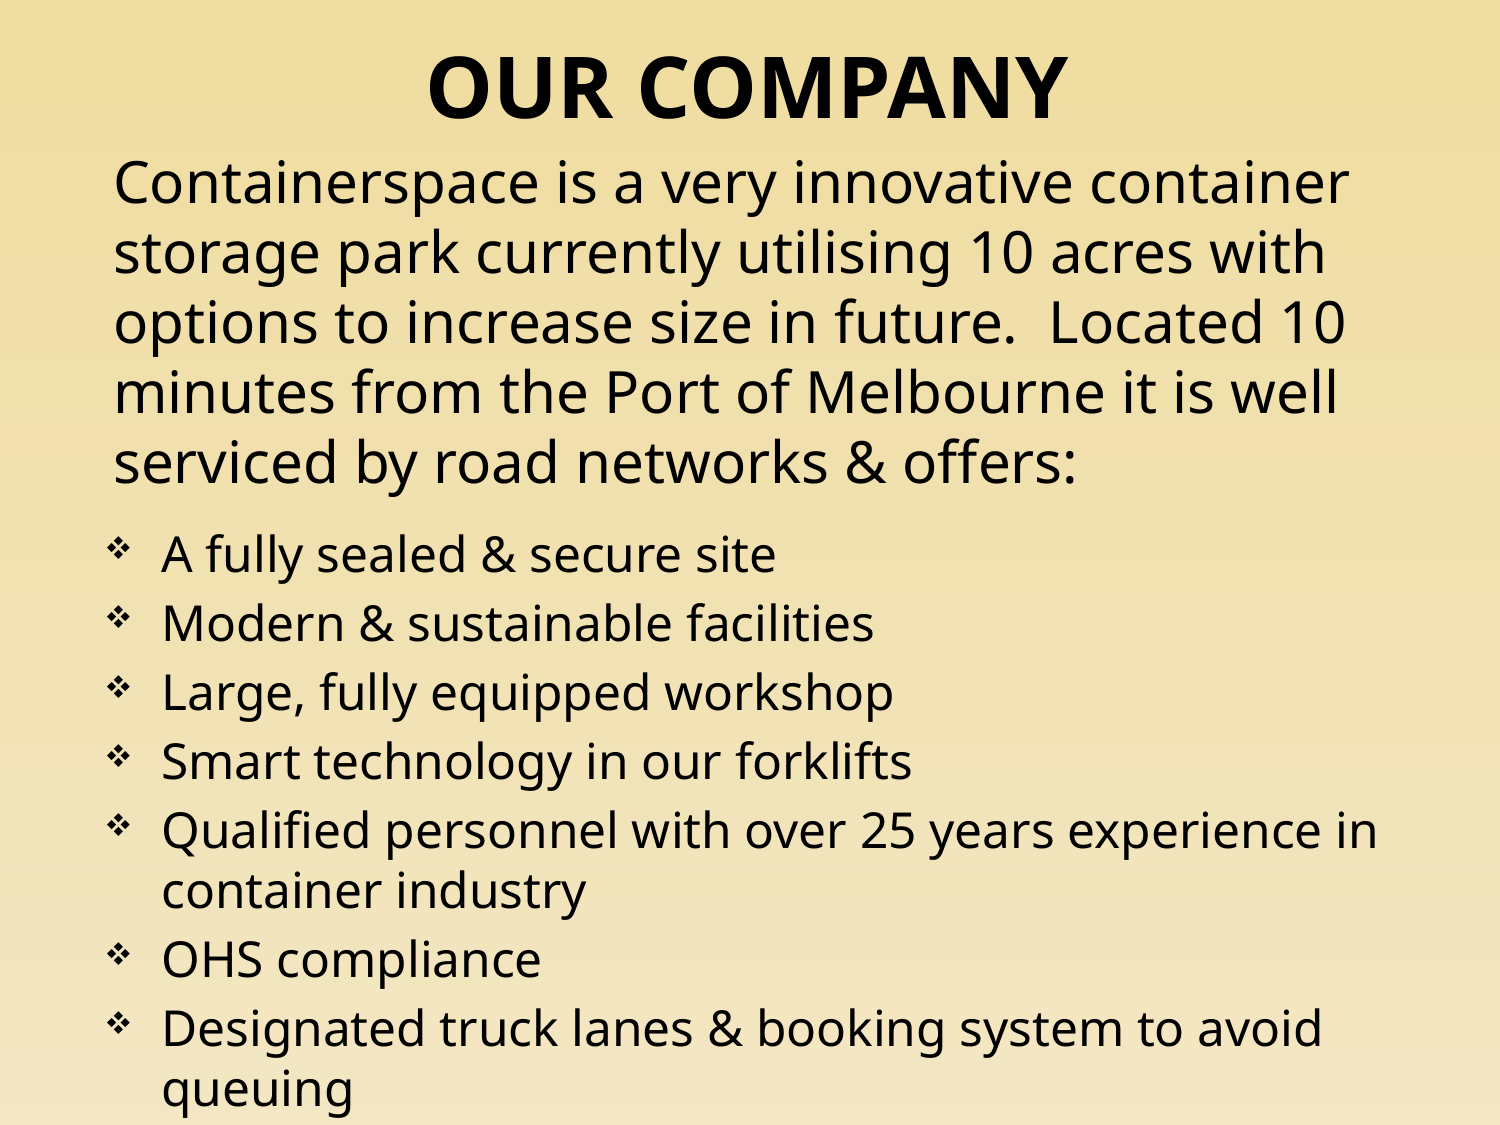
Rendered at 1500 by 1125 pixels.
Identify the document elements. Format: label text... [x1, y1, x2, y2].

title OUR COMPANY [83, 19, 1434, 150]
list A fully sealed & secure site Modern & sustainable facilities Large, fully equipped workshop Smart technology in our forklifts Qualified personnel with over 25 years experience in container industry OHS compliance Designated truck lanes & booking system to avoid queuing [70, 515, 1495, 1125]
text_box Containerspace is a very innovative container storage park currently utilising 10 acres with options to increase size in future. Located 10 minutes from the Port of Melbourne it is well serviced by road networks & offers: [98, 137, 1419, 548]
